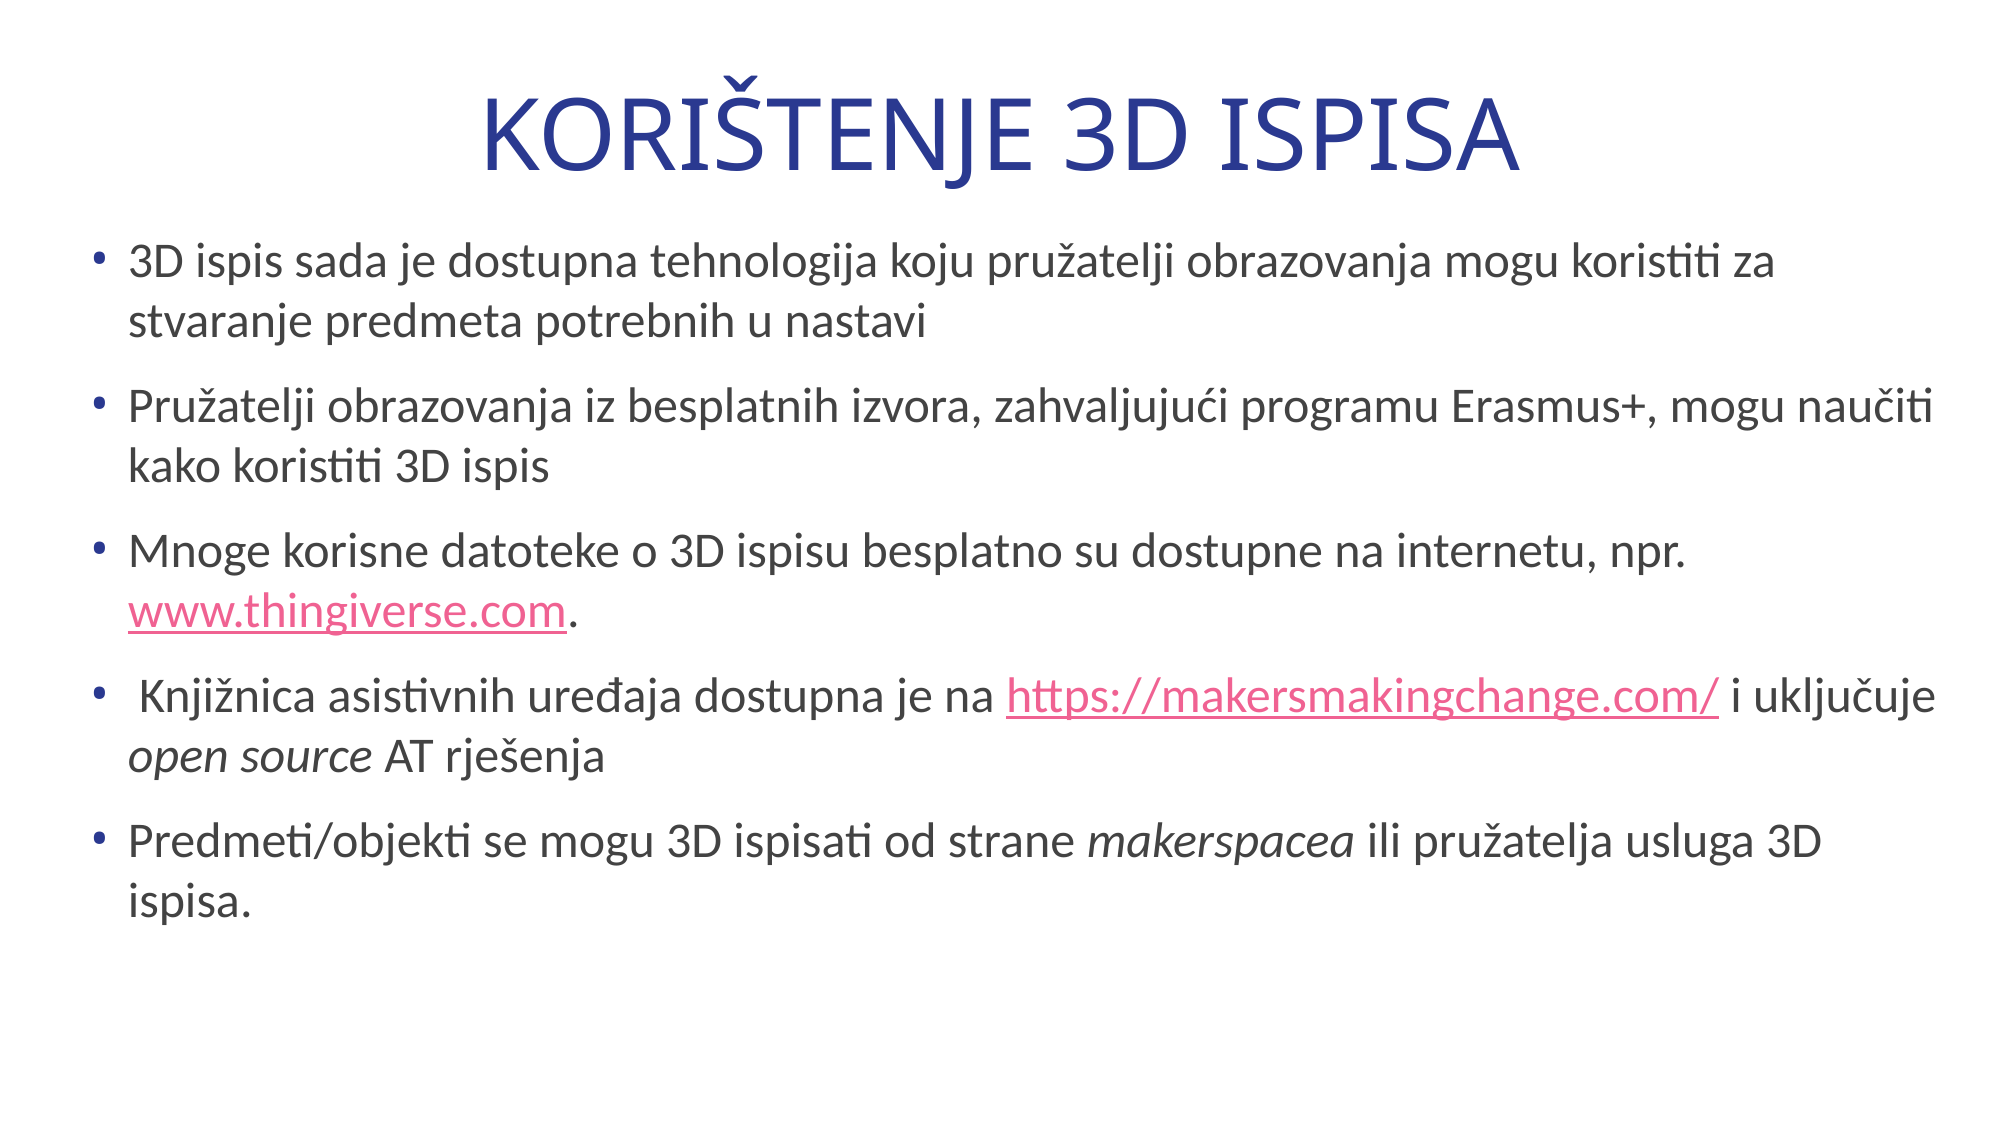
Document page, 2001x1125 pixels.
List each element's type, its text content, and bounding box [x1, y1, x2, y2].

title KORIŠTENJE 3D ISPISA [137, 29, 1863, 219]
list 3D ispis sada je dostupna tehnologija koju pružatelji obrazovanja mogu koristiti za stvaranje predmeta potrebnih u nastavi Pružatelji obrazovanja iz besplatnih izvora, zahvaljujući programu Erasmus+, mogu naučiti kako koristiti 3D ispis Mnoge korisne datoteke o 3D ispisu besplatno su dostupne na internetu, npr. www.thingiverse.com. Knjižnica asistivnih uređaja dostupna je na https://makersmakingchange.com/ i uključuje open source AT rješenja Predmeti/objekti se mogu 3D ispisati od strane makerspacea ili pružatelja usluga 3D ispisa. [75, 219, 1953, 1083]
